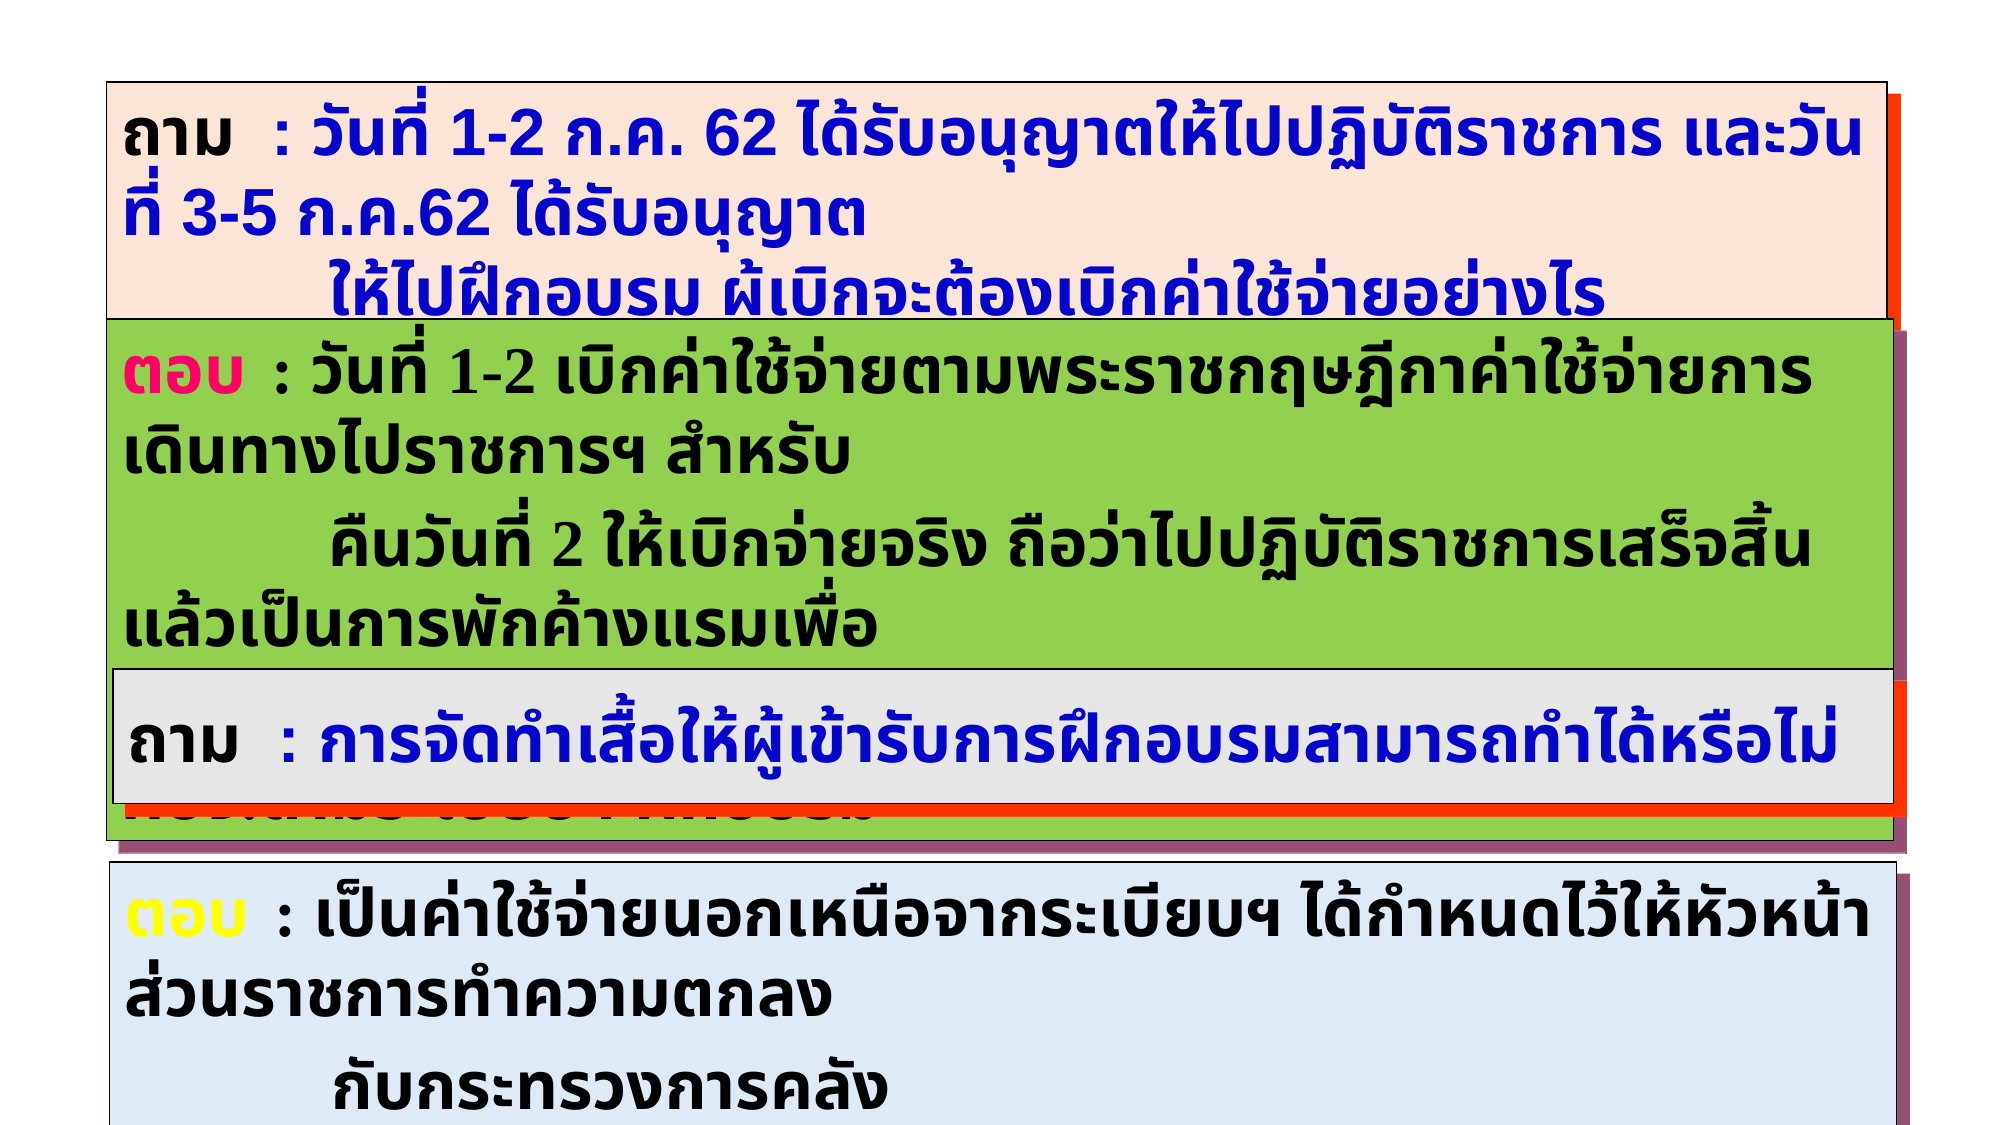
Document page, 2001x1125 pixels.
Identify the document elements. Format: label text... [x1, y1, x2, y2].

text_box ถาม : การจัดทำเสื้อให้ผู้เข้ารับการฝึกอบรมสามารถทำได้หรือไม่ [112, 668, 1894, 804]
text_box ตอบ : เป็นค่าใช้จ่ายนอกเหนือจากระเบียบฯ ได้กำหนดไว้ให้หัวหน้าส่วนราชการทำความตกลง กับกระทรวงการคลัง [109, 861, 1897, 1125]
text_box ตอบ : วันที่ 1-2 เบิกค่าใช้จ่ายตามพระราชกฤษฎีกาค่าใช้จ่ายการเดินทางไปราชการฯ สำหรับ คืนวันที่ 2 ให้เบิกจ่ายจริง ถือว่าไปปฏิบัติราชการเสร็จสิ้นแล้วเป็นการพักค้างแรมเพื่อ เข้ารับการฝึกอบรมในวันรุ่งขึ้น สำหรับวันที่ 3-5 เบิก คชจ.ตามระเบียบฯ ฝึกอบรม [106, 319, 1894, 841]
text_box ถาม : วันที่ 1-2 ก.ค. 62 ได้รับอนุญาตให้ไปปฏิบัติราชการ และวันที่ 3-5 ก.ค.62 ได้รับอนุญาต ให้ไปฝึกอบรม ผู้เบิกจะต้องเบิกค่าใช้จ่ายอย่างไร [106, 81, 1887, 319]
